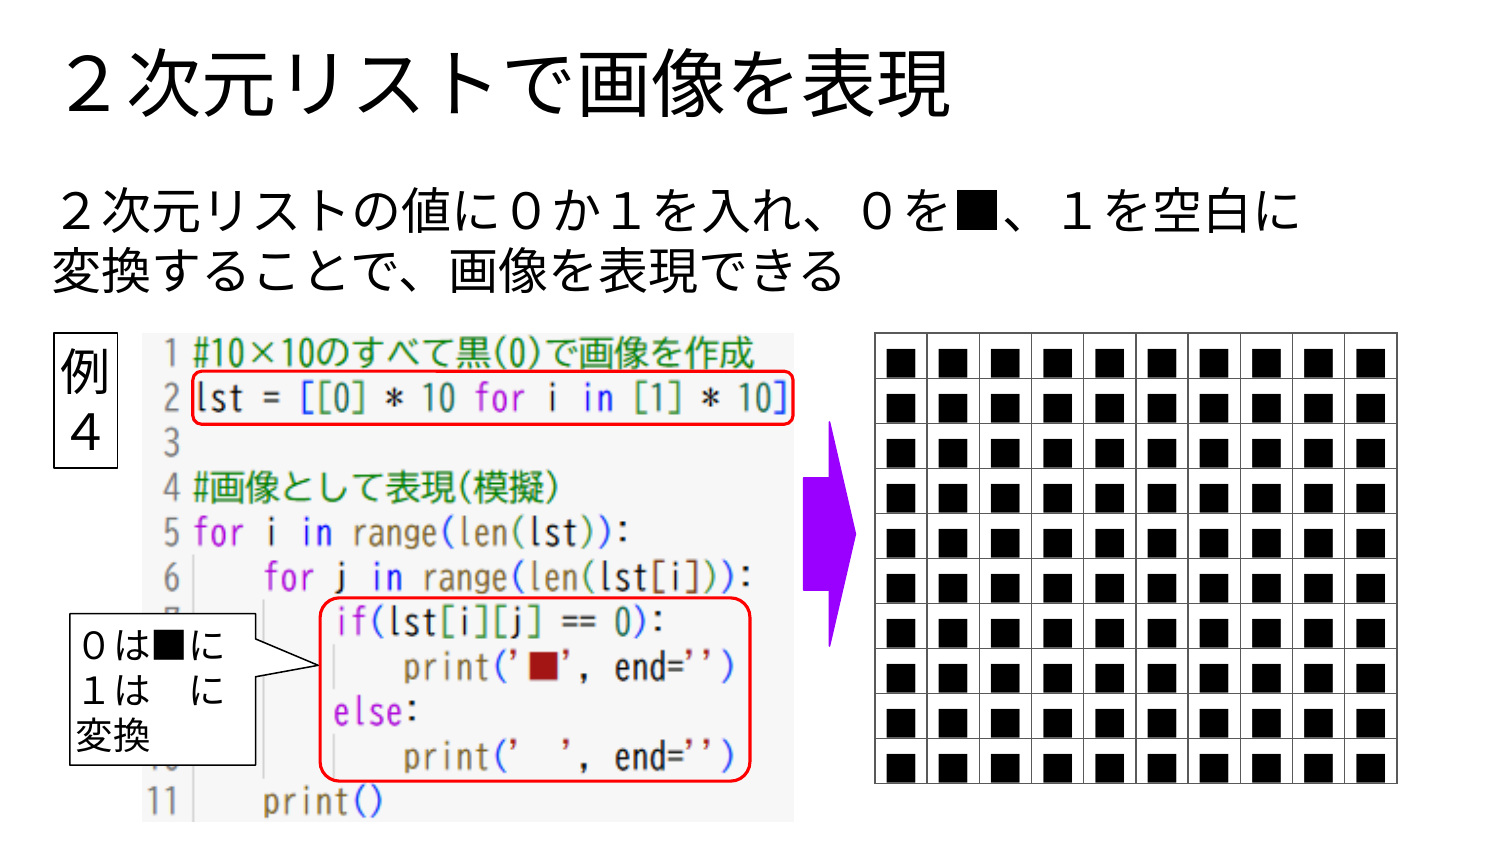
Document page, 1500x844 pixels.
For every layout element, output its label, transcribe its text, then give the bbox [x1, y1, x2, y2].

text_box ２次元リストの値に０か１を入れ、０を■、１を空白に 変換することで、画像を表現できる [36, 164, 1362, 315]
table_cell ■ [928, 469, 979, 513]
table_cell ■ [928, 604, 979, 648]
table_cell ■ [1345, 559, 1396, 603]
table_header ■ [1293, 334, 1344, 378]
table_cell ■ [1345, 694, 1396, 738]
table_cell ■ [1189, 604, 1240, 648]
table_cell ■ [1137, 469, 1187, 513]
title ２次元リストで画像を表現 [36, 21, 1435, 131]
table_cell ■ [1241, 739, 1292, 783]
table_cell ■ [1293, 694, 1344, 738]
table_cell ■ [1189, 469, 1240, 513]
table_cell ■ [1241, 649, 1292, 693]
table_cell ■ [980, 559, 1031, 603]
table_cell ■ [876, 649, 926, 693]
table_cell ■ [1084, 604, 1135, 648]
table_cell ■ [928, 649, 979, 693]
table_cell ■ [928, 424, 979, 468]
table_header ■ [1084, 334, 1135, 378]
table_cell ■ [1032, 469, 1083, 513]
table_cell ■ [1137, 739, 1187, 783]
table_cell ■ [1293, 514, 1344, 558]
table_cell ■ [876, 424, 926, 468]
table_cell ■ [1241, 514, 1292, 558]
table_cell ■ [1241, 424, 1292, 468]
text_box 例 ４ [53, 333, 118, 469]
table_cell ■ [876, 694, 926, 738]
table_cell ■ [1241, 379, 1292, 423]
table_cell ■ [876, 559, 926, 603]
table_cell ■ [1032, 379, 1083, 423]
table_cell ■ [1189, 514, 1240, 558]
table_cell ■ [980, 379, 1031, 423]
table_header ■ [1345, 334, 1396, 378]
table_cell ■ [980, 514, 1031, 558]
table_cell ■ [1345, 514, 1396, 558]
table_cell ■ [1084, 559, 1135, 603]
table_cell ■ [928, 739, 979, 783]
table_cell ■ [1293, 739, 1344, 783]
table_cell ■ [1084, 694, 1135, 738]
table_header ■ [1137, 334, 1187, 378]
table_cell ■ [1189, 379, 1240, 423]
table_cell ■ [1032, 649, 1083, 693]
table_cell ■ [1293, 559, 1344, 603]
table_cell ■ [1137, 424, 1187, 468]
table_cell ■ [1032, 604, 1083, 648]
table_cell ■ [1293, 424, 1344, 468]
table_cell ■ [1189, 739, 1240, 783]
table_header ■ [1241, 334, 1292, 378]
table_cell ■ [1293, 604, 1344, 648]
table_cell ■ [1345, 739, 1396, 783]
table_cell ■ [876, 514, 926, 558]
table_cell ■ [1345, 469, 1396, 513]
table_header ■ [876, 334, 926, 378]
table_cell ■ [980, 739, 1031, 783]
table_cell ■ [876, 604, 926, 648]
table_cell ■ [980, 604, 1031, 648]
table_header ■ [1032, 334, 1083, 378]
table_cell ■ [1032, 559, 1083, 603]
table_header ■ [928, 334, 979, 378]
table_cell ■ [876, 469, 926, 513]
table_cell ■ [980, 649, 1031, 693]
table_cell ■ [1084, 739, 1135, 783]
table_cell ■ [1084, 379, 1135, 423]
table_cell ■ [980, 469, 1031, 513]
table_cell ■ [1189, 559, 1240, 603]
table_cell ■ [1189, 424, 1240, 468]
table_cell ■ [980, 694, 1031, 738]
table_cell ■ [1137, 604, 1187, 648]
table_cell ■ [1241, 469, 1292, 513]
table_cell ■ [1137, 559, 1187, 603]
table_cell ■ [1084, 469, 1135, 513]
table_cell ■ [928, 379, 979, 423]
table_cell ■ [1189, 649, 1240, 693]
table_cell ■ [1032, 424, 1083, 468]
table_cell ■ [1032, 694, 1083, 738]
table_cell ■ [1345, 604, 1396, 648]
table_cell ■ [928, 559, 979, 603]
table_cell ■ [1137, 694, 1187, 738]
table_cell ■ [1345, 649, 1396, 693]
text_box [803, 421, 856, 647]
table_cell ■ [928, 514, 979, 558]
table_cell ■ [1293, 649, 1344, 693]
table_cell ■ [1084, 514, 1135, 558]
table_cell ■ [1137, 514, 1187, 558]
table_cell ■ [1293, 379, 1344, 423]
table_cell ■ [1241, 694, 1292, 738]
table_cell ■ [1032, 514, 1083, 558]
text_box ０は■に １は に 変換 [69, 613, 137, 766]
table_cell ■ [1084, 649, 1135, 693]
table_cell ■ [1241, 559, 1292, 603]
table_cell ■ [1345, 379, 1396, 423]
table_header ■ [980, 334, 1031, 378]
table_cell ■ [1189, 694, 1240, 738]
table_cell ■ [980, 424, 1031, 468]
table_cell ■ [1345, 424, 1396, 468]
table_cell ■ [1137, 379, 1187, 423]
table_header ■ [1189, 334, 1240, 378]
table_cell ■ [1293, 469, 1344, 513]
table_cell ■ [876, 739, 926, 783]
table_cell ■ [928, 694, 979, 738]
table_cell ■ [1084, 424, 1135, 468]
table_cell ■ [1137, 649, 1187, 693]
table_cell ■ [876, 379, 926, 423]
table_cell ■ [1032, 739, 1083, 783]
picture [142, 332, 794, 823]
table_cell ■ [1241, 604, 1292, 648]
